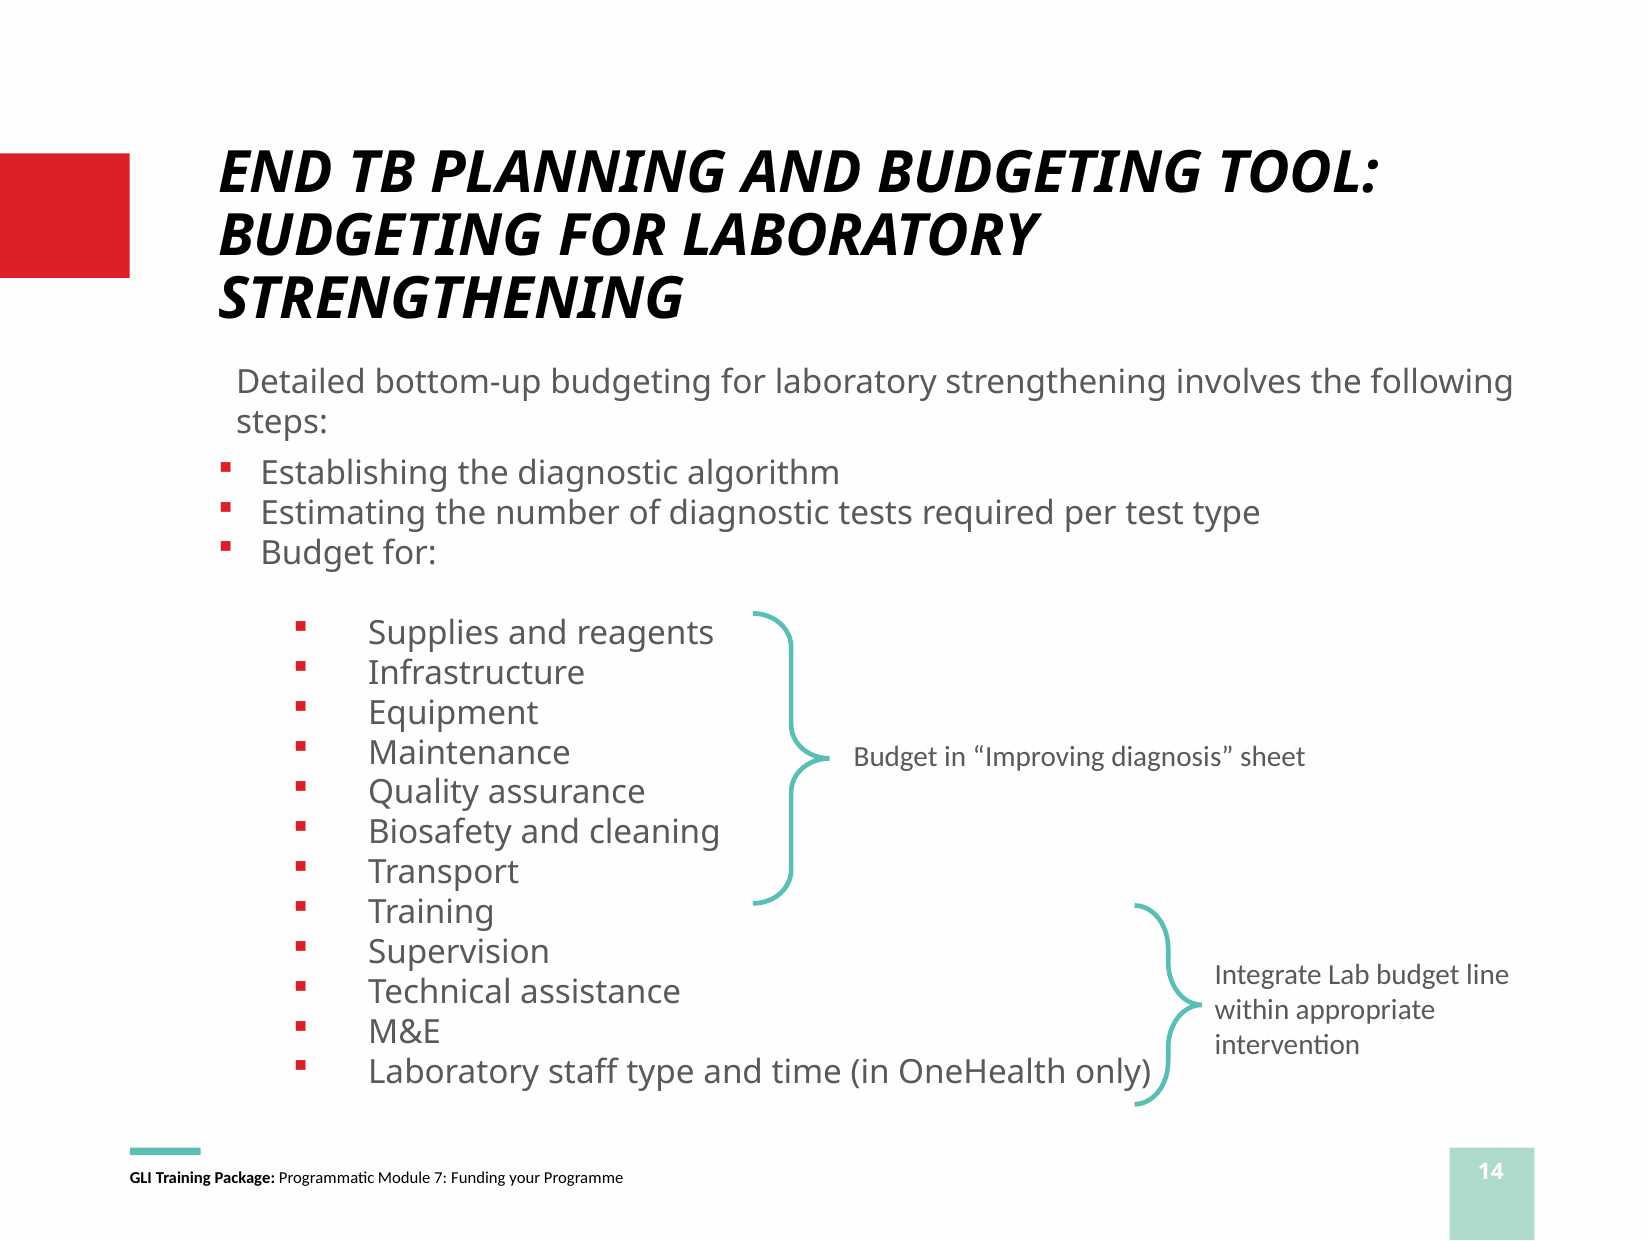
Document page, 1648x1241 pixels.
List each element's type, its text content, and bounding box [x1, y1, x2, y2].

list Detailed bottom-up budgeting for laboratory strengthening involves the following steps: Establishing the diagnostic algorithm Estimating the number of diagnostic tests required per test type Budget for: Supplies and reagents Infrastructure Equipment Maintenance Quality assurance Biosafety and cleaning Transport Training Supervision Technical assistance M&E Laboratory staff type and time (in OneHealth only) [218, 360, 1566, 1128]
title END TB PLANNING AND BUDGETING TOOL: BUDGETING FOR LABORATORY STRENGTHENING [218, 161, 1482, 313]
text_box [1134, 904, 1199, 1105]
text_box Integrate Lab budget line within appropriate intervention [1199, 947, 1580, 1068]
text_box [752, 612, 830, 904]
text_box Budget in “Improving diagnosis” sheet [838, 729, 1328, 780]
